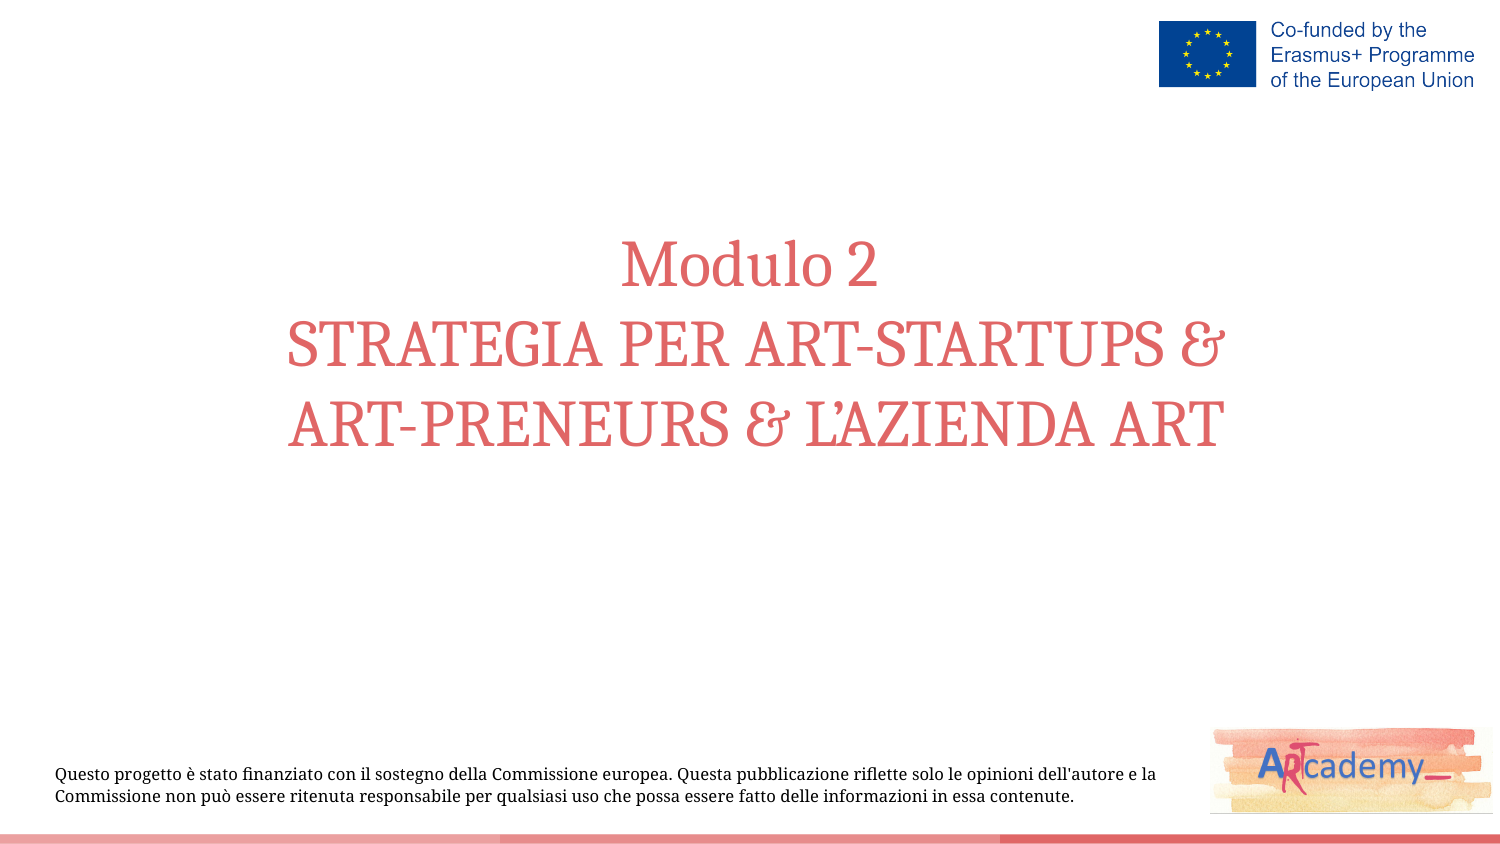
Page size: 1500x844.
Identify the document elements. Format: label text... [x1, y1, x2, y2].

picture [1158, 21, 1474, 91]
text_box Questo progetto è stato finanziato con il sostegno della Commissione europea. Questa pubblicazione riflette solo le opinioni dell'autore e la Commissione non può essere ritenuta responsabile per qualsiasi uso che possa essere fatto delle informazioni in essa contenute. [39, 754, 1205, 799]
picture [1210, 709, 1493, 844]
title Modulo 2 STRATEGIA PER ART-STARTUPS & ART-PRENEURS & L’AZIENDA ART [246, 204, 1269, 465]
